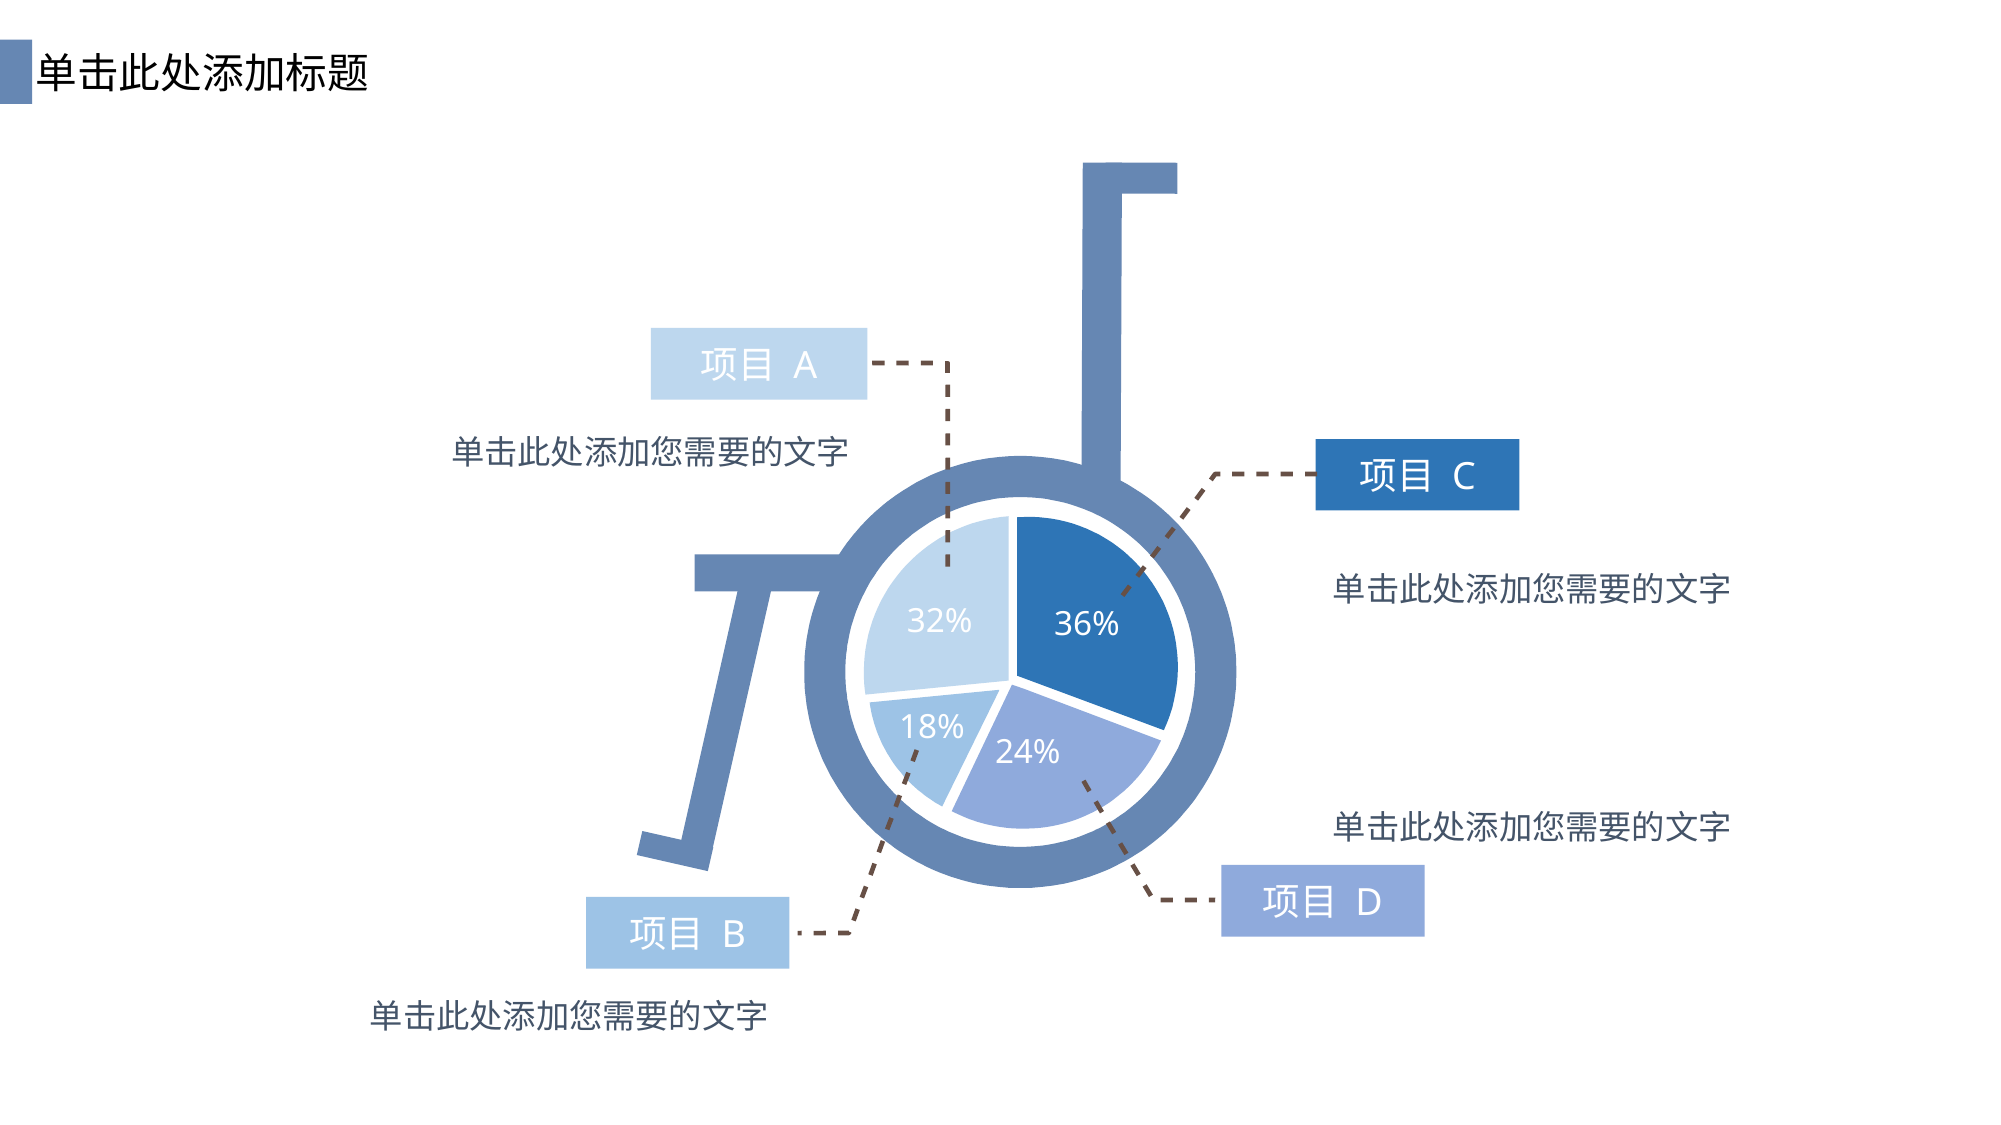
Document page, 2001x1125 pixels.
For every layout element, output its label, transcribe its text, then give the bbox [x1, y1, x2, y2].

text_box 单击此处添加您需要的文字 [436, 404, 636, 479]
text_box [872, 362, 948, 567]
text_box 单击此处添加您需要的文字 [1318, 540, 1747, 616]
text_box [636, 162, 1237, 888]
text_box 项目 D [1221, 864, 1425, 937]
text_box 单击此处添加标题 [20, 39, 404, 105]
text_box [1122, 473, 1318, 596]
text_box [0, 39, 20, 105]
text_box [797, 749, 917, 934]
text_box 单击此处添加您需要的文字 [1318, 779, 1747, 854]
text_box 单击此处添加您需要的文字 [355, 968, 784, 1043]
text_box 项目 C [1315, 439, 1520, 511]
text_box 项目 B [586, 896, 790, 969]
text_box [1083, 780, 1216, 900]
